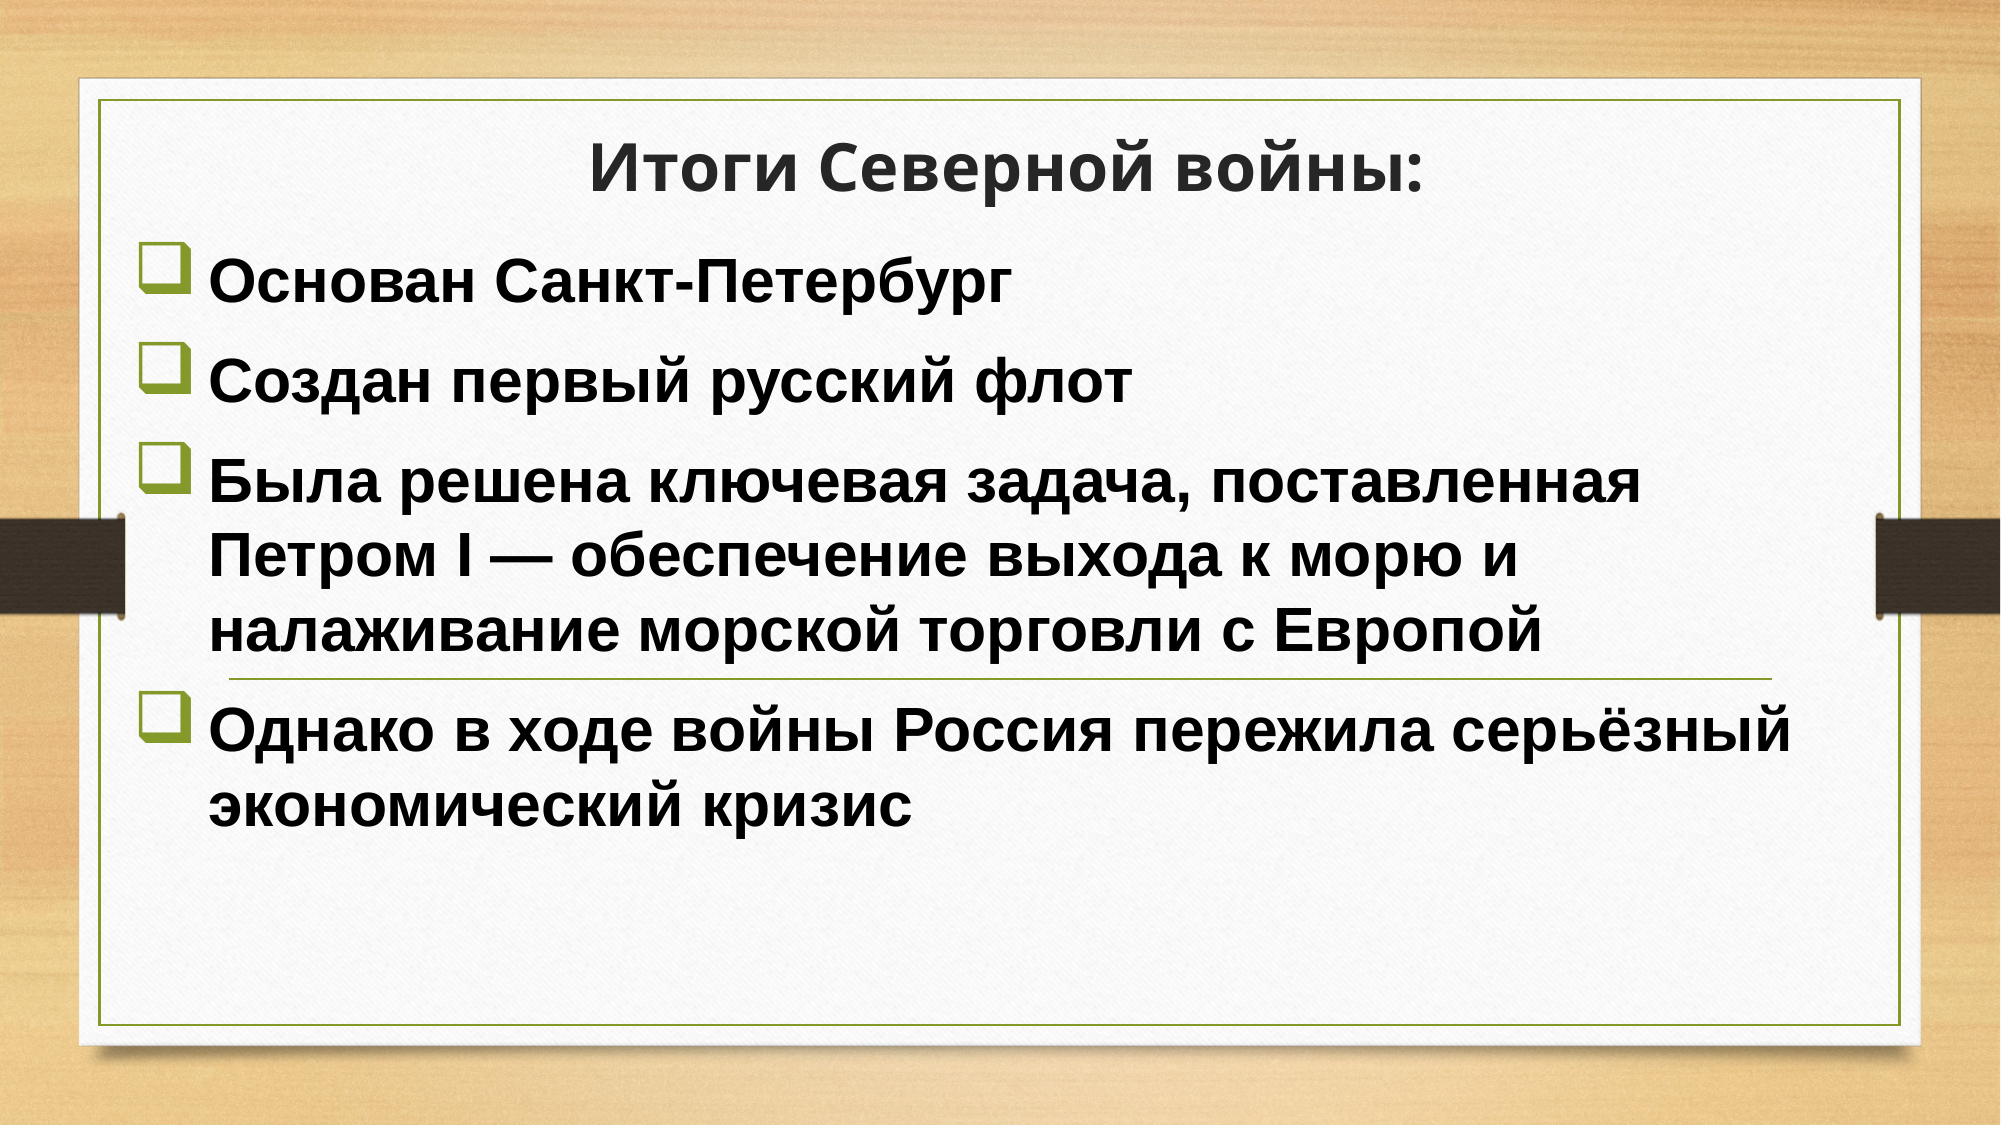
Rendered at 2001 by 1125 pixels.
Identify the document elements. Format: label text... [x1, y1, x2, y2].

title Итоги Северной войны: [99, 84, 1914, 246]
list Основан Санкт-Петербург Создан первый русский флот Была решена ключевая задача, поставленная Петром I — обеспечение выхода к морю и налаживание морской торговли с Европой Однако в ходе войны Россия пережила серьёзный экономический кризис [118, 209, 1875, 964]
picture [0, 0, 2001, 1125]
